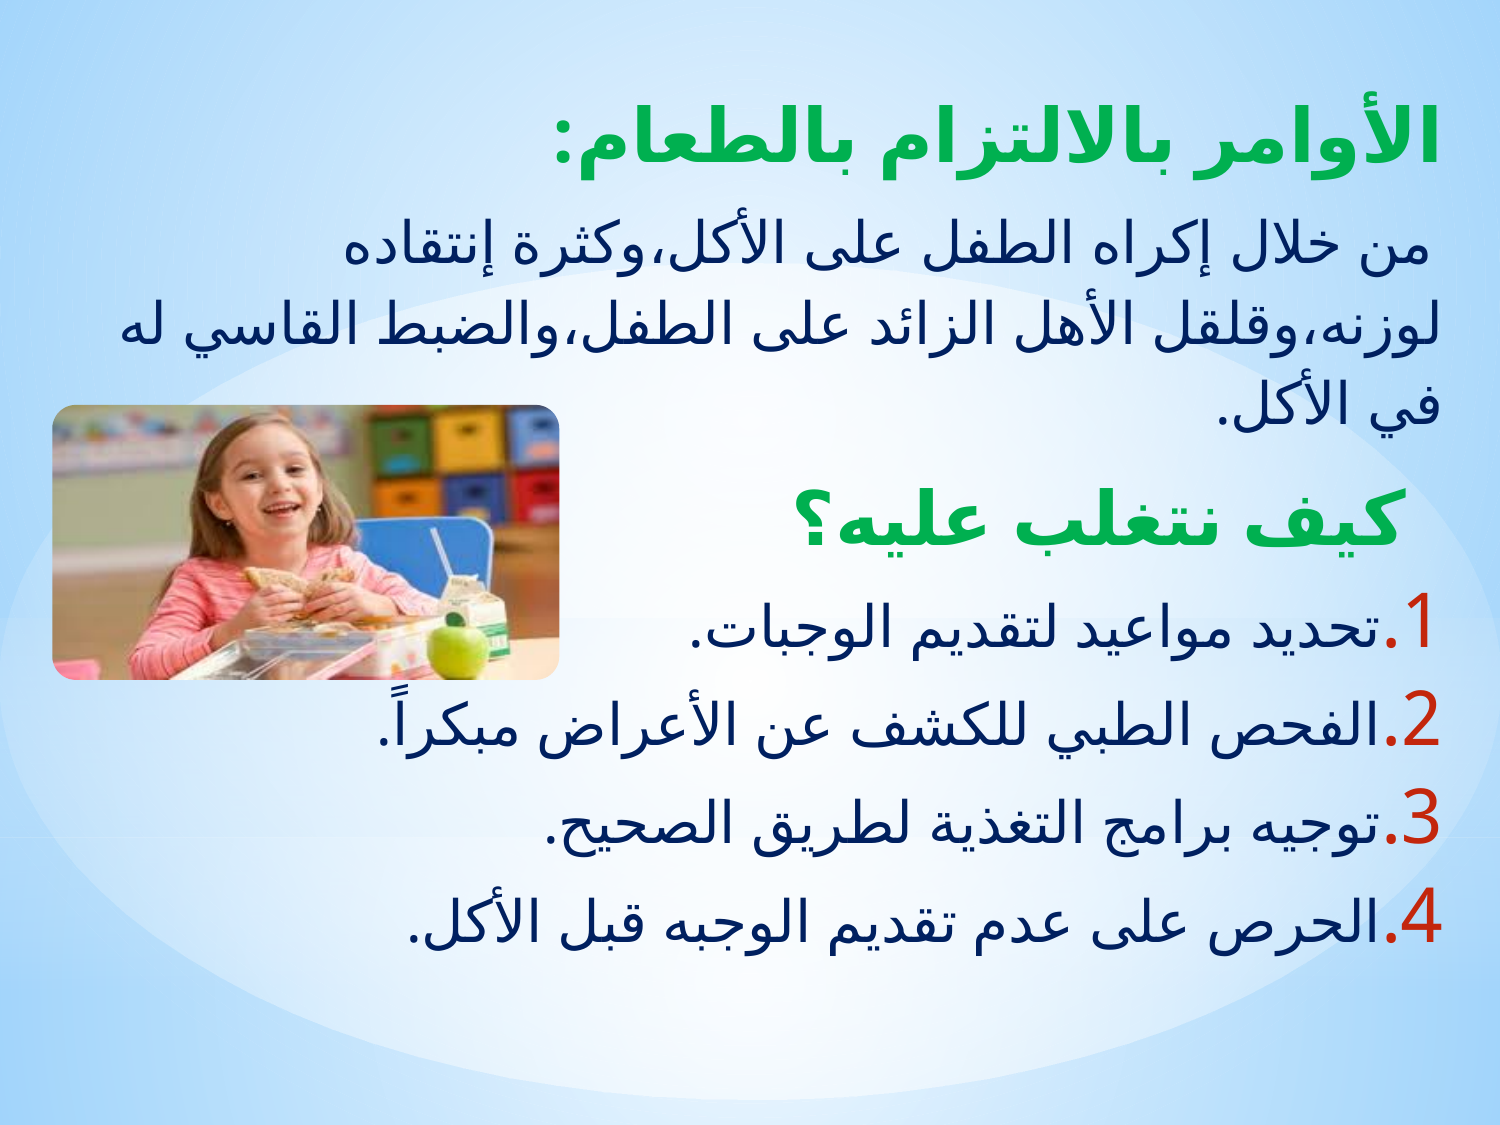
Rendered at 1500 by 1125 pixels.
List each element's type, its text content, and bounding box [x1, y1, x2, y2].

list الأوامر بالالتزام بالطعام: من خلال إكراه الطفل على الأكل،وكثرة إنتقاده لوزنه،وقلقل الأهل الزائد على الطفل،والضبط القاسي له في الأكل. كيف نتغلب عليه؟ تحديد مواعيد لتقديم الوجبات. الفحص الطبي للكشف عن الأعراض مبكراً. توجيه برامج التغذية لطريق الصحيح. الحرص على عدم تقديم الوجبه قبل الأكل. [88, 0, 1467, 1125]
picture [51, 404, 560, 681]
